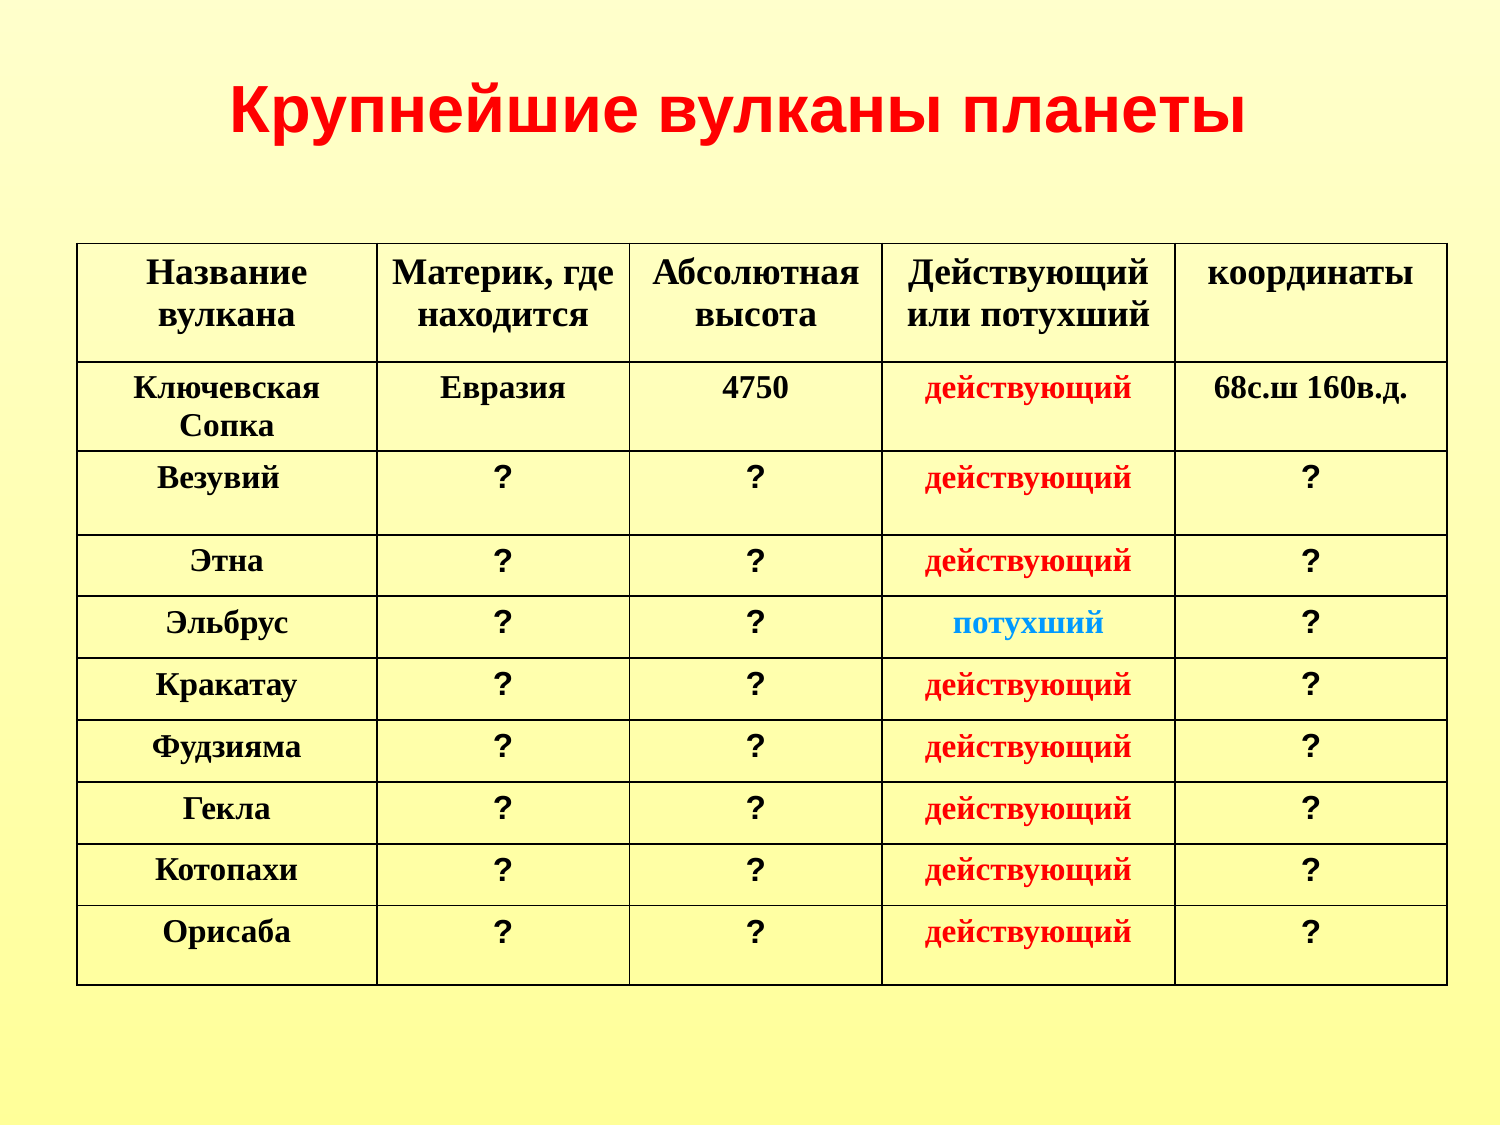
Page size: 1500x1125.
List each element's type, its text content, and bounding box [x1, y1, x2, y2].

table_cell ? [1176, 783, 1446, 843]
table_header Абсолютная высота [630, 244, 881, 361]
table_cell ? [630, 721, 881, 781]
table_cell действующий [883, 363, 1174, 450]
table_cell ? [378, 659, 629, 719]
table_cell 68с.ш 160в.д. [1176, 363, 1446, 450]
table_cell ? [378, 536, 629, 595]
table_cell ? [378, 452, 629, 534]
table_cell ? [378, 845, 629, 905]
table_header Действующий или потухший [883, 244, 1174, 361]
table_cell ? [1176, 721, 1446, 781]
table_header Название вулкана [78, 244, 376, 361]
table_cell ? [630, 536, 881, 595]
table_cell ? [630, 906, 881, 984]
table_cell ? [378, 906, 629, 984]
table_cell ? [1176, 845, 1446, 905]
table_cell действующий [883, 659, 1174, 719]
table_cell действующий [883, 783, 1174, 843]
table_cell Фудзияма [78, 721, 376, 781]
table_cell Орисаба [78, 906, 376, 984]
title Крупнейшие вулканы планеты [76, 66, 1428, 197]
table_cell действующий [883, 536, 1174, 595]
table_cell действующий [883, 906, 1174, 984]
table_cell 4750 [630, 363, 881, 450]
table_cell ? [1176, 597, 1446, 657]
table_cell Котопахи [78, 845, 376, 905]
table_cell действующий [883, 452, 1174, 534]
table_cell потухший [883, 597, 1174, 657]
table_cell Евразия [378, 363, 629, 450]
table_cell действующий [883, 845, 1174, 905]
table_header координаты [1176, 244, 1446, 361]
table_cell действующий [883, 721, 1174, 781]
table_cell Ключевская Сопка [78, 363, 376, 450]
table_cell ? [378, 597, 629, 657]
table_cell Кракатау [78, 659, 376, 719]
table_cell ? [630, 845, 881, 905]
table_cell ? [630, 452, 881, 534]
table_cell ? [1176, 906, 1446, 984]
table_cell ? [378, 783, 629, 843]
table_cell ? [1176, 452, 1446, 534]
table_cell Эльбрус [78, 597, 376, 657]
text_box [230, 66, 1353, 127]
table_cell Везувий [78, 452, 376, 534]
table_cell ? [1176, 536, 1446, 595]
table_cell ? [630, 597, 881, 657]
table_cell ? [378, 721, 629, 781]
table_cell Этна [78, 536, 376, 595]
table_cell ? [630, 783, 881, 843]
table_header Материк, где находится [378, 244, 629, 361]
table_cell ? [630, 659, 881, 719]
table_cell ? [1176, 659, 1446, 719]
table_cell Гекла [78, 783, 376, 843]
